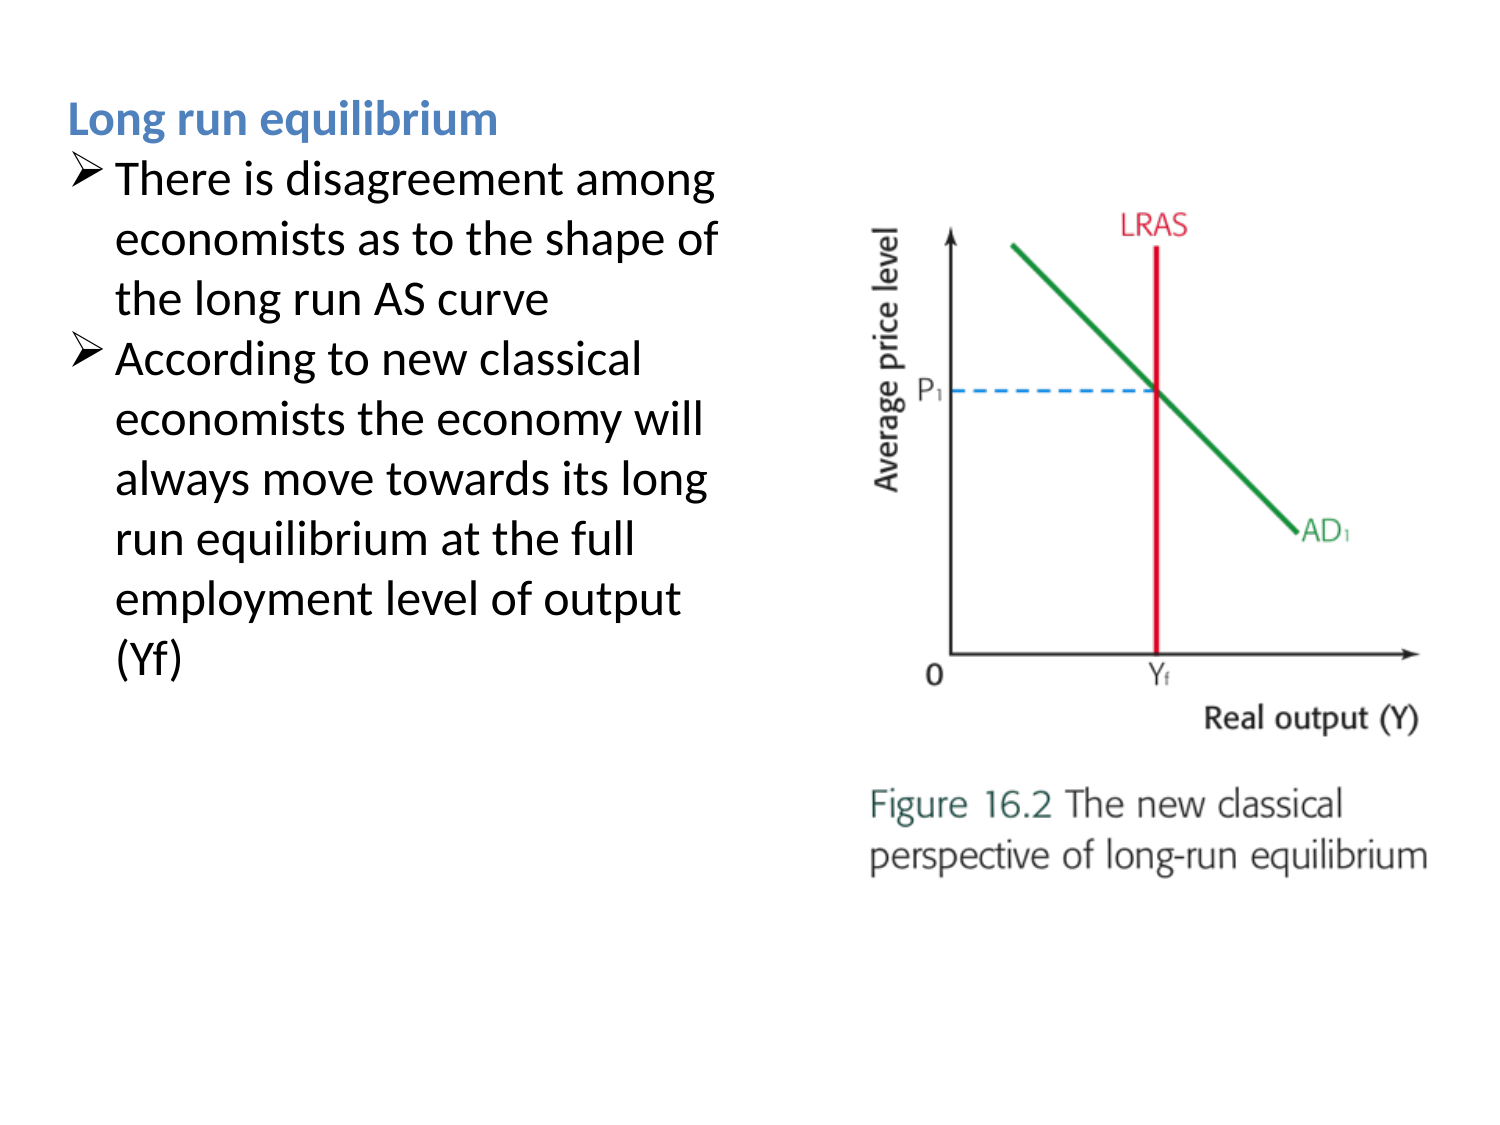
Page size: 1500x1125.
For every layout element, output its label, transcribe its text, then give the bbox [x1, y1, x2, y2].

picture [862, 207, 1486, 904]
text_box Long run equilibrium There is disagreement among economists as to the shape of the long run AS curve According to new classical economists the economy will always move towards its long run equilibrium at the full employment level of output (Yf) [53, 78, 750, 798]
